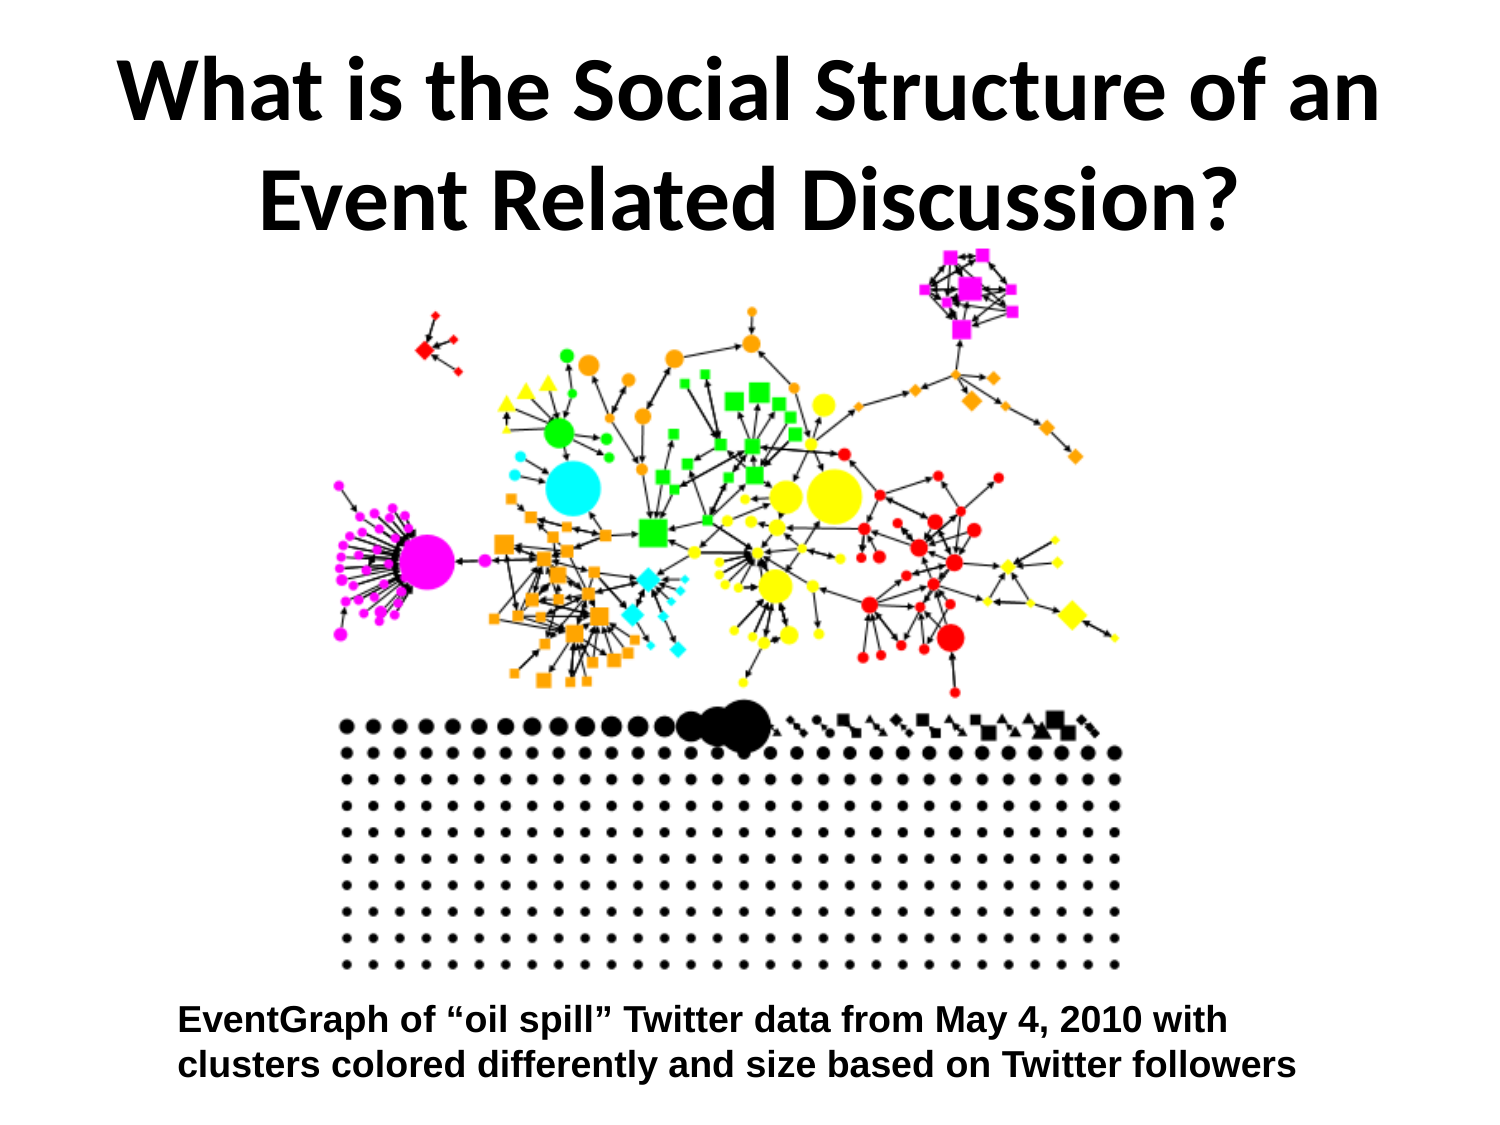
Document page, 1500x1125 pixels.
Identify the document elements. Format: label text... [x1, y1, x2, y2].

title What is the Social Structure of an Event Related Discussion? [74, 44, 1426, 233]
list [324, 239, 1138, 988]
text_box EventGraph of “oil spill” Twitter data from May 4, 2010 with clusters colored differently and size based on Twitter followers [162, 987, 1325, 1093]
